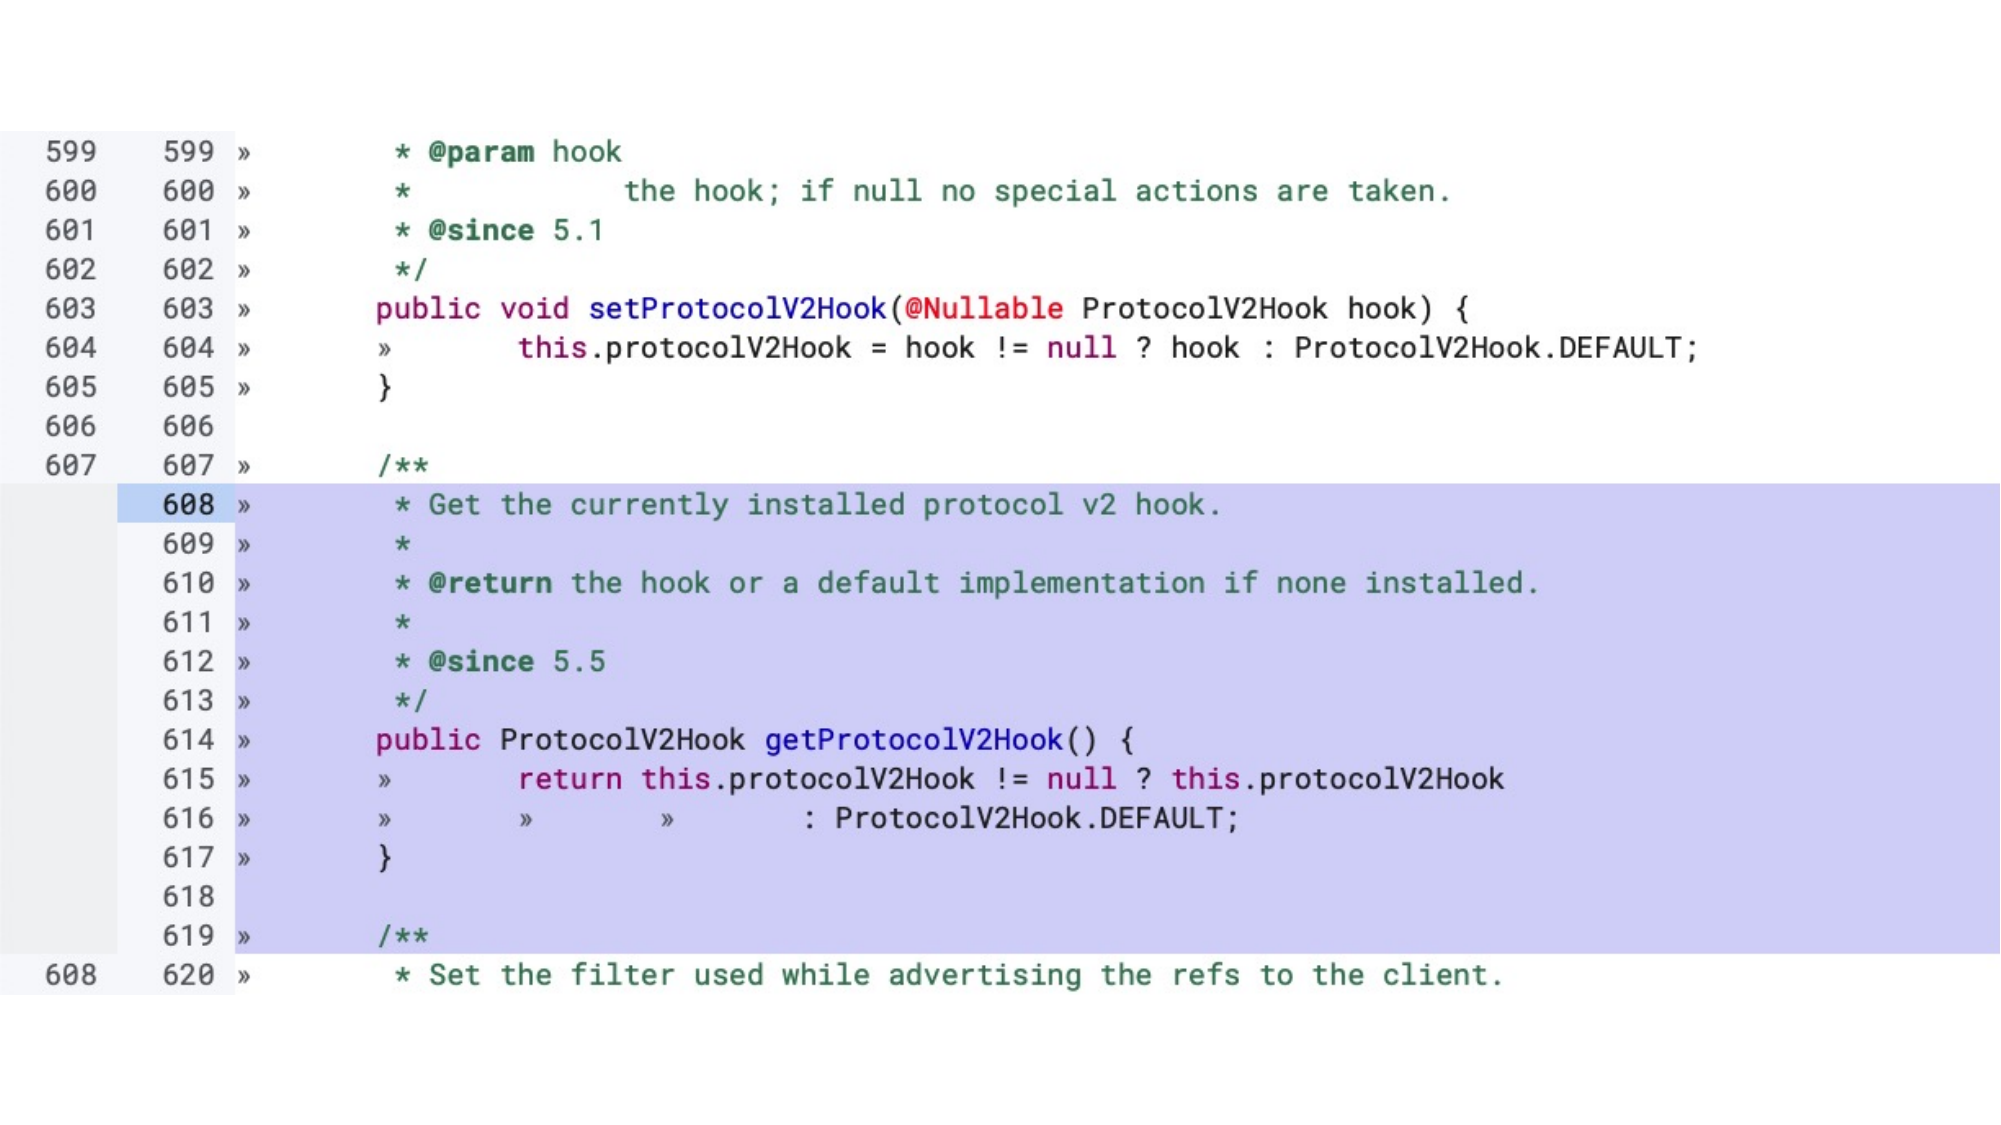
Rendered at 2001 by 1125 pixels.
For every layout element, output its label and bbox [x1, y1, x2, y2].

picture [0, 131, 2000, 995]
